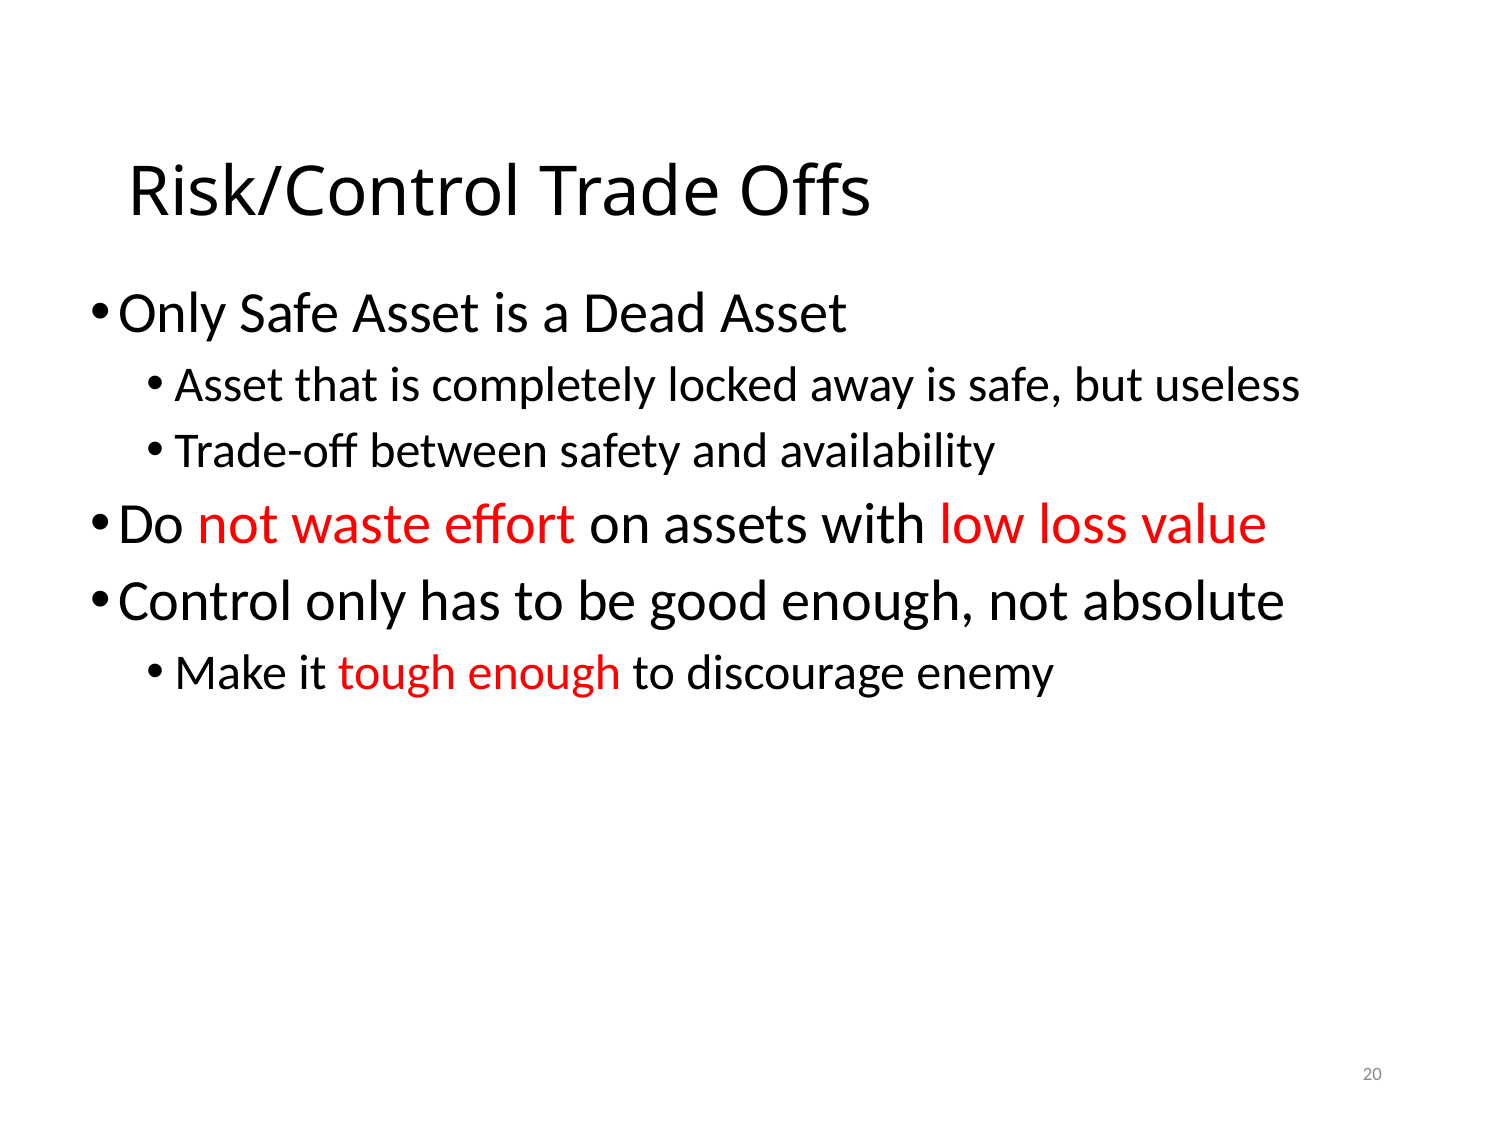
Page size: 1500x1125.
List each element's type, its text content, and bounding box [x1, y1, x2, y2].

list Only Safe Asset is a Dead Asset Asset that is completely locked away is safe, but useless Trade-off between safety and availability Do not waste effort on assets with low loss value Control only has to be good enough, not absolute Make it tough enough to discourage enemy [75, 275, 1450, 950]
slide_number 20 [1059, 1042, 1397, 1103]
title Risk/Control Trade Offs [112, 99, 1388, 275]
